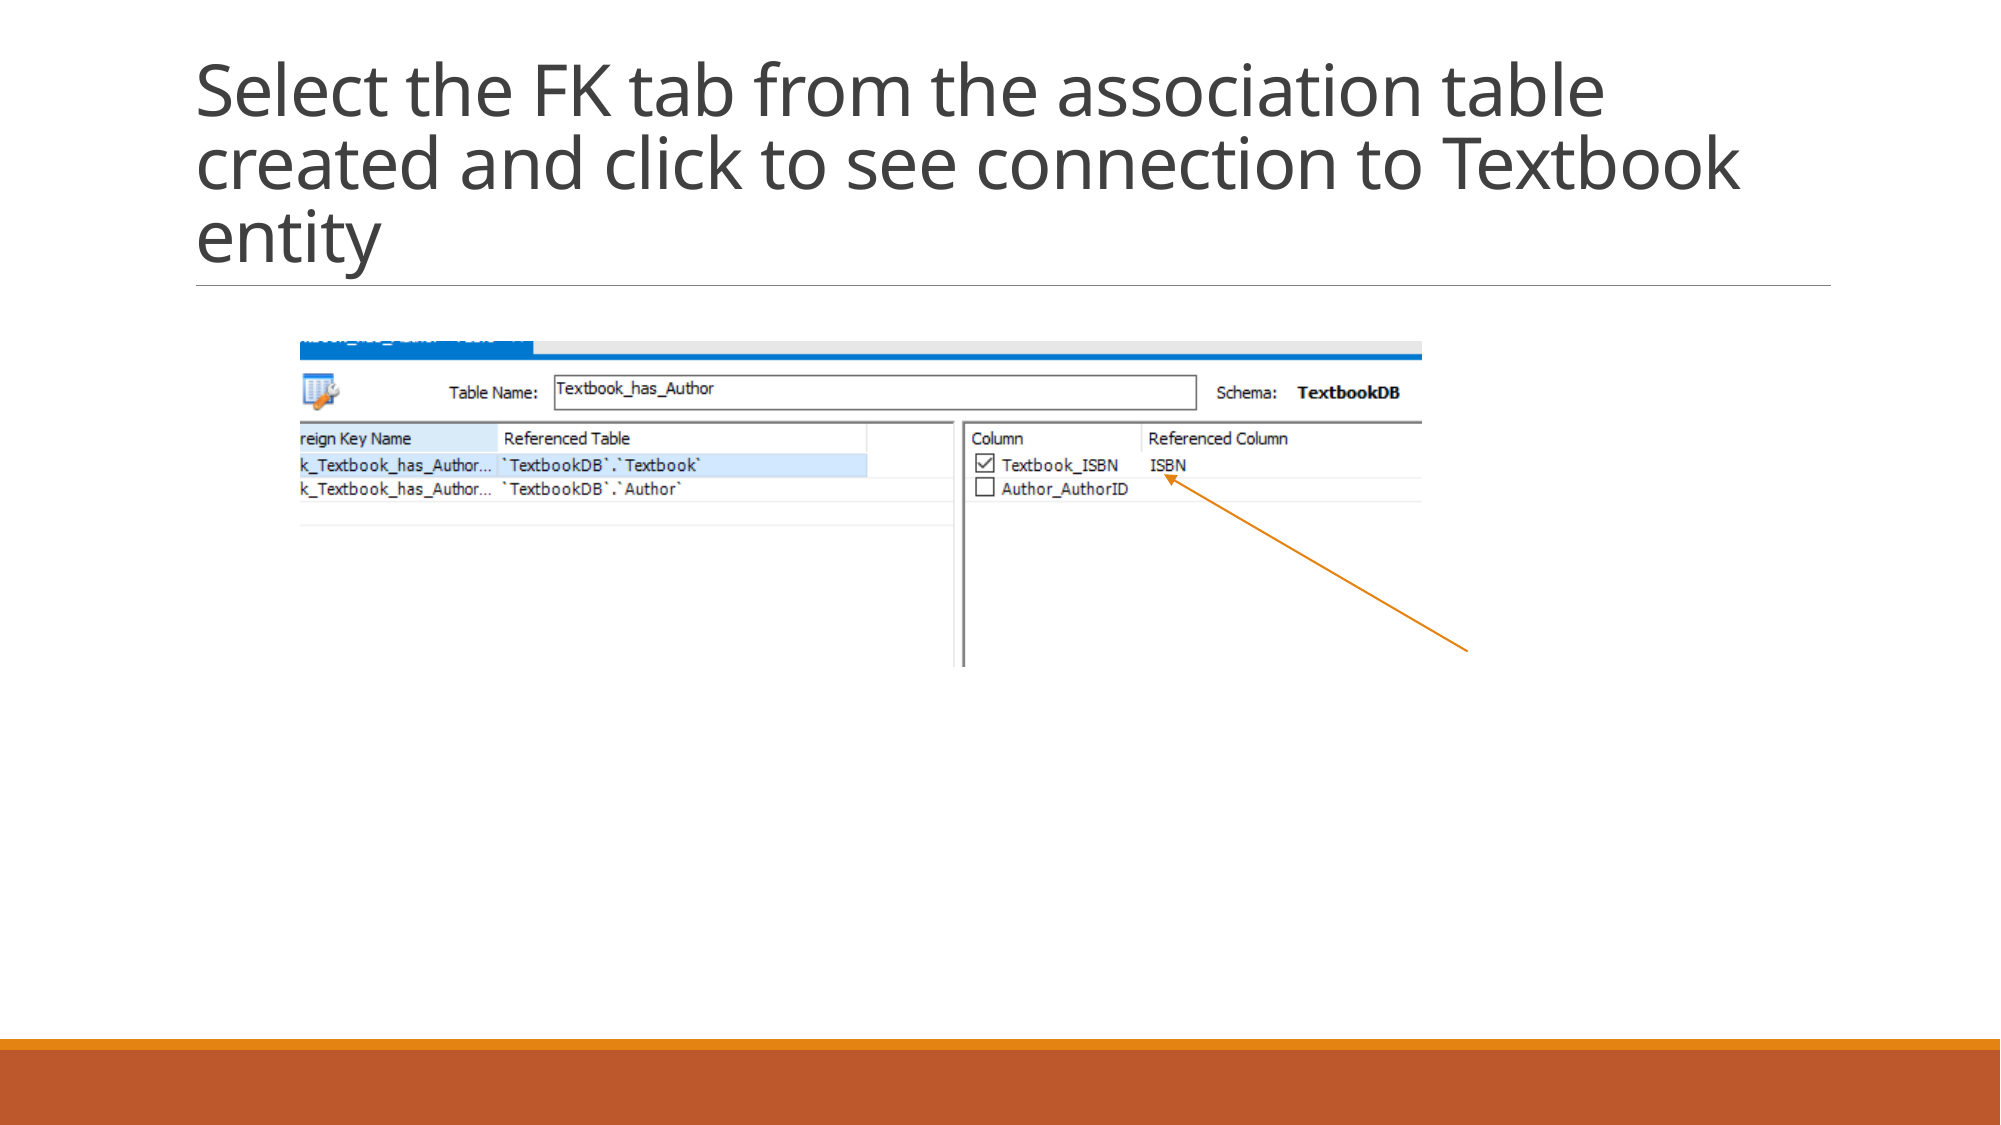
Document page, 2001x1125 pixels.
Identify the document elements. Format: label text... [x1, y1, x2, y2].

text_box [1163, 473, 1469, 652]
title Select the FK tab from the association table created and click to see connection to Textbook entity [180, 47, 1830, 285]
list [299, 340, 1423, 667]
